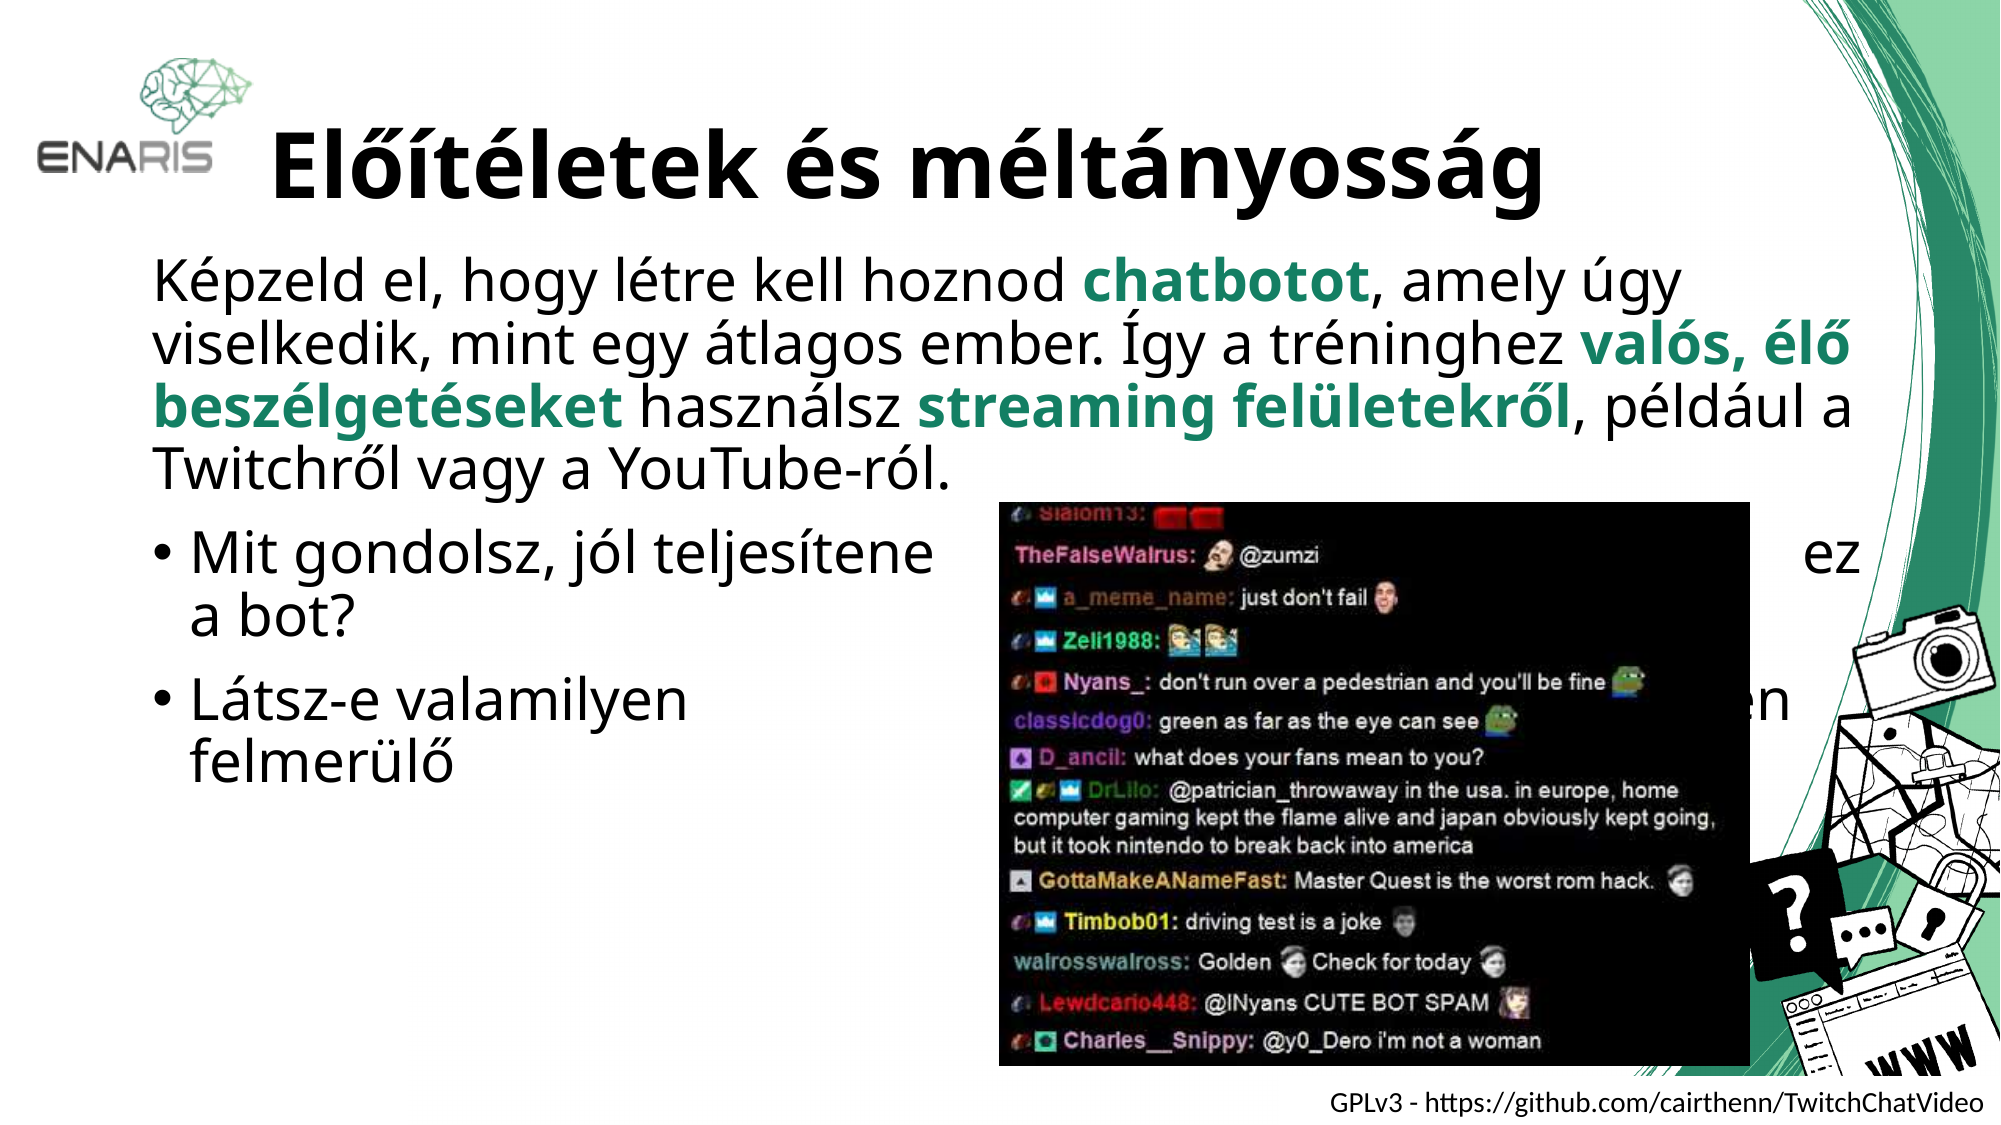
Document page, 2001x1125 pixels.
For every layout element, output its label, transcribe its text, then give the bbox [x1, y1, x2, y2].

text_box GPLv3 - https://github.com/cairthenn/TwitchChatVideo [1279, 1076, 2000, 1125]
picture [408, 0, 2000, 1125]
picture [37, 58, 254, 173]
title Előítéletek és méltányosság [253, 59, 1863, 243]
list Képzeld el, hogy létre kell hoznod chatbotot, amely úgy viselkedik, mint egy átlagos ember. Így a tréninghez valós, élő beszélgetéseket használsz streaming felületekről, például a Twitchről vagy a YouTube-ról. Mit gondolsz, jól teljesítene ez a bot? Látsz-e valamilyen esetlegesen felmerülő problémát? [137, 243, 1890, 958]
